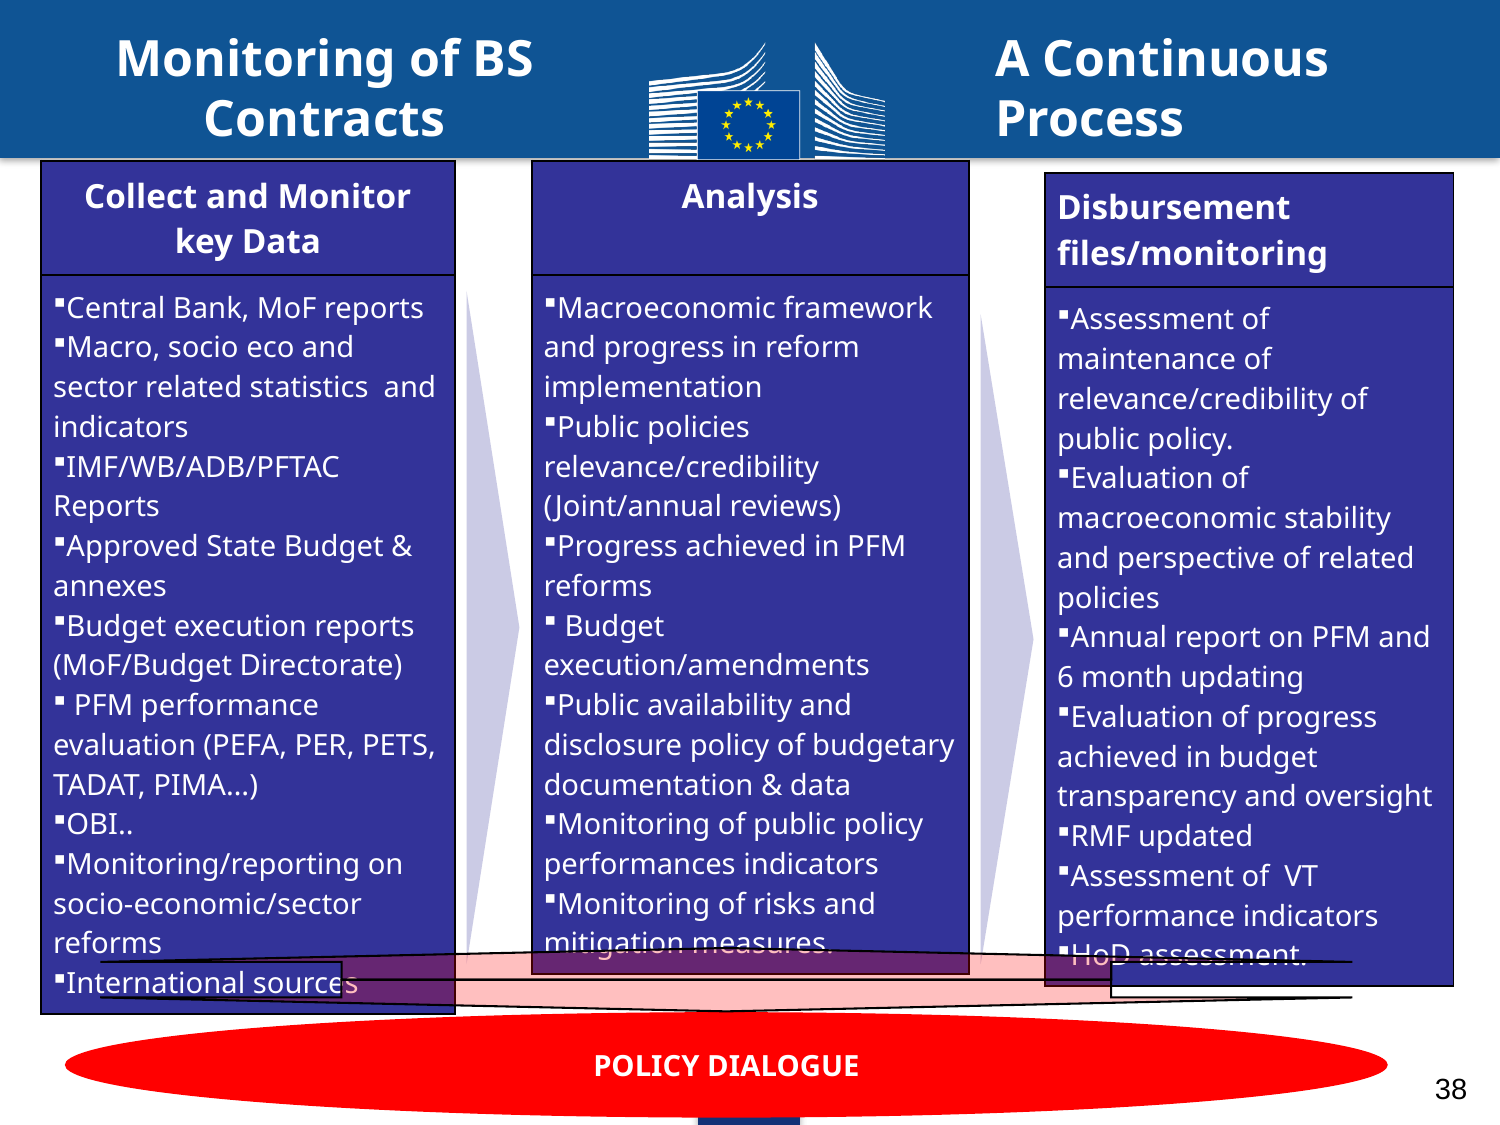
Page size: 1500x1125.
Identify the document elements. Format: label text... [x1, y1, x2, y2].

table_header Collect and Monitor key Data [42, 162, 454, 274]
table_header Analysis [533, 162, 968, 274]
table_header Disbursement files/monitoring [1046, 174, 1453, 286]
text_box Monitoring of BS Contracts [64, 19, 585, 154]
text_box [980, 314, 1034, 952]
slide_number 38 [1132, 1062, 1483, 1125]
text_box A Continuous Process [980, 19, 1483, 154]
picture [649, 42, 885, 160]
table_cell Macroeconomic framework and progress in reform implementation Public policies relevance/credibility (Joint/annual reviews) Progress achieved in PFM reforms Budget execution/amendments Public availability and disclosure policy of budgetary documentation & data Monitoring of public policy performances indicators Monitoring of risks and mitigation measures. [533, 276, 968, 952]
table_cell Assessment of maintenance of relevance/credibility of public policy. Evaluation of macroeconomic stability and perspective of related policies Annual report on PFM and 6 month updating Evaluation of progress achieved in budget transparency and oversight RMF updated Assessment of VT performance indicators HoD assessment. [1046, 288, 1453, 985]
text_box [466, 290, 520, 952]
text_box POLICY DIALOGUE [64, 1012, 689, 1118]
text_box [694, 353, 759, 1125]
table_cell Central Bank, MoF reports Macro, socio eco and sector related statistics and indicators IMF/WB/ADB/PFTAC Reports Approved State Budget & annexes Budget execution reports (MoF/Budget Directorate) PFM performance evaluation (PEFA, PER, PETS, TADAT, PIMA…) OBI.. Monitoring/reporting on socio-economic/sector reforms International sources [42, 276, 454, 1013]
text_box POLICY DIALOGUE [763, 1012, 1387, 1118]
